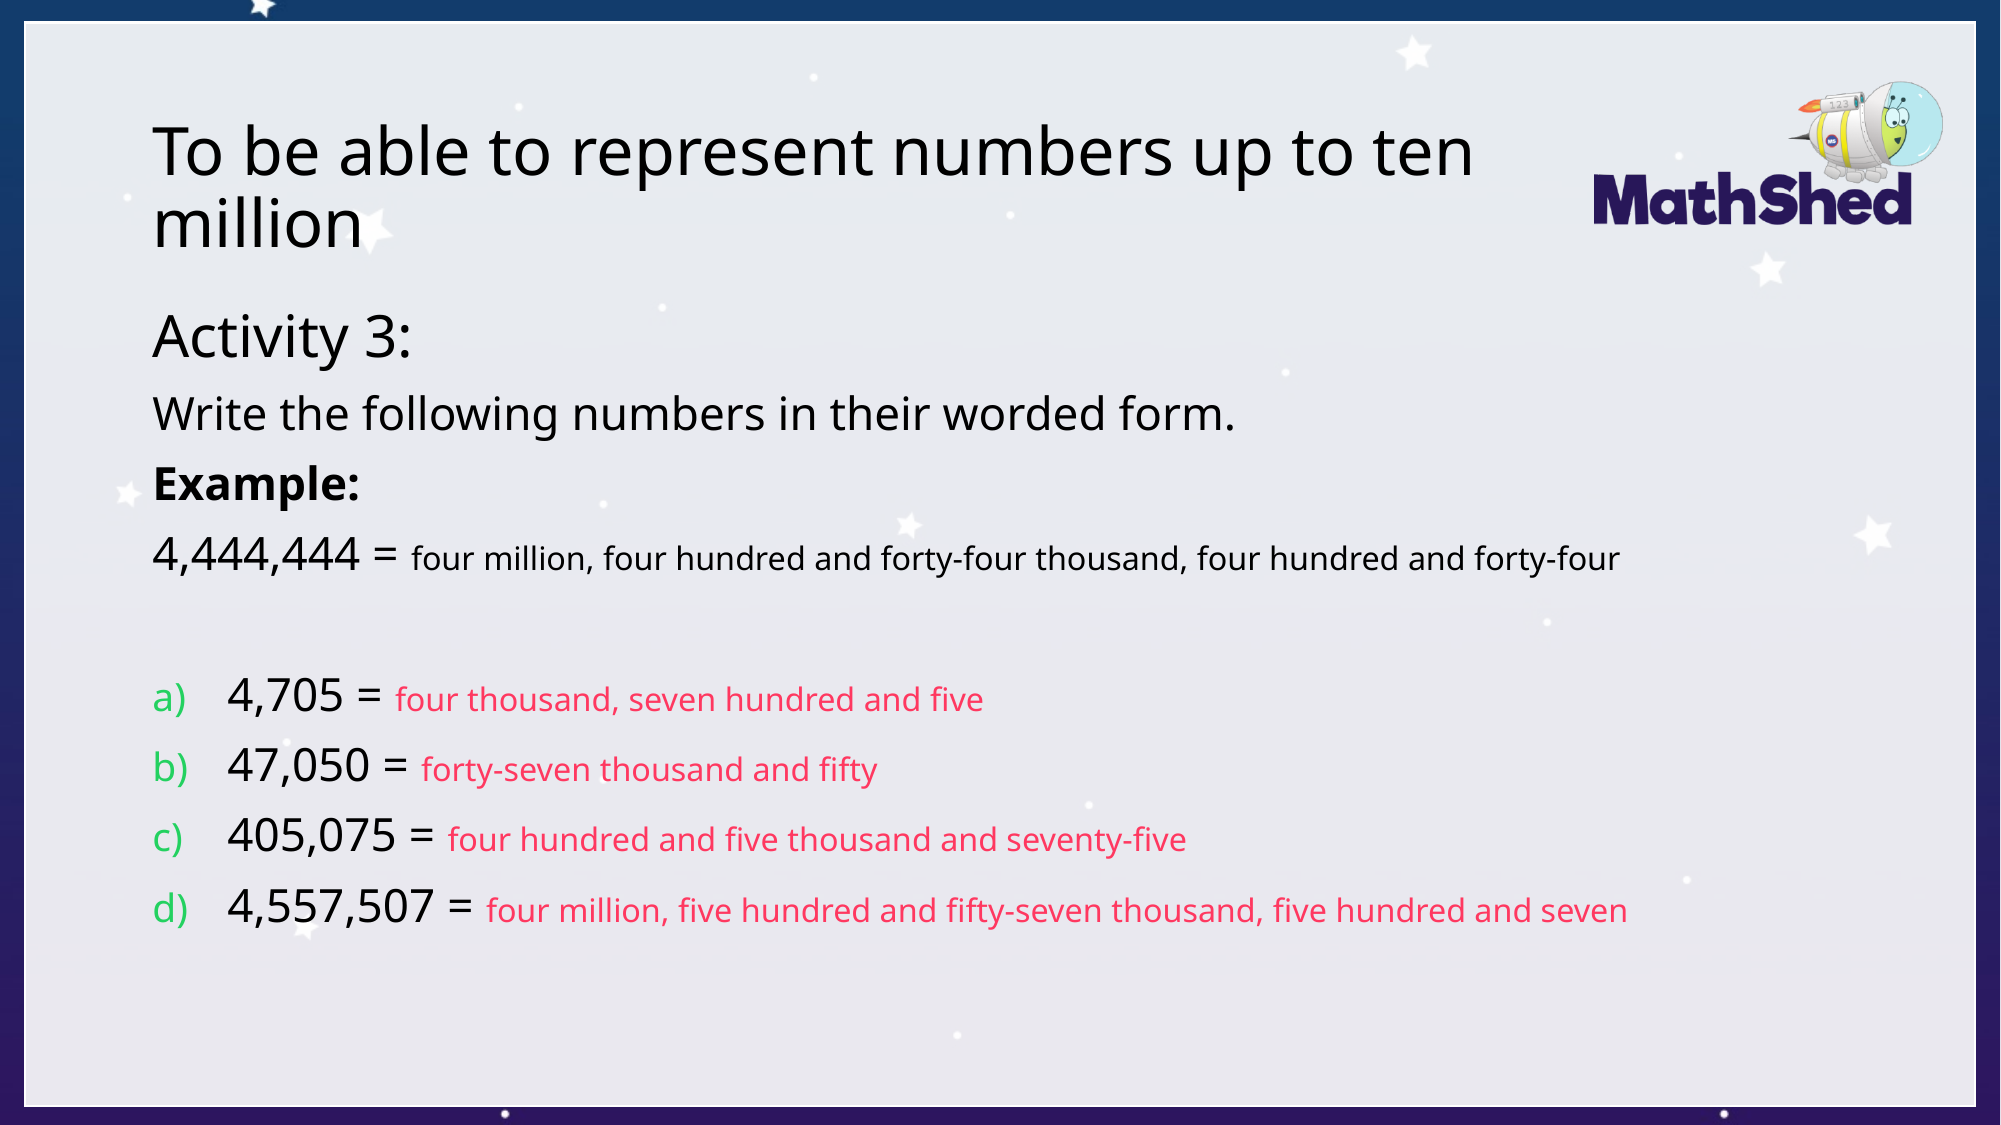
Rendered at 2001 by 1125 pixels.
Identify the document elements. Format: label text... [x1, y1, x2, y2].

title To be able to represent numbers up to ten million [137, 81, 1578, 299]
list Activity 3: Write the following numbers in their worded form. Example: 4,444,444 = four million, four hundred and forty-four thousand, four hundred and forty-four 4,705 = four thousand, seven hundred and five 47,050 = forty-seven thousand and fifty 405,075 = four hundred and five thousand and seventy-five 4,557,507 = four million, five hundred and fifty-seven thousand, five hundred and seven [137, 299, 1863, 1014]
picture [0, 0, 2001, 1125]
